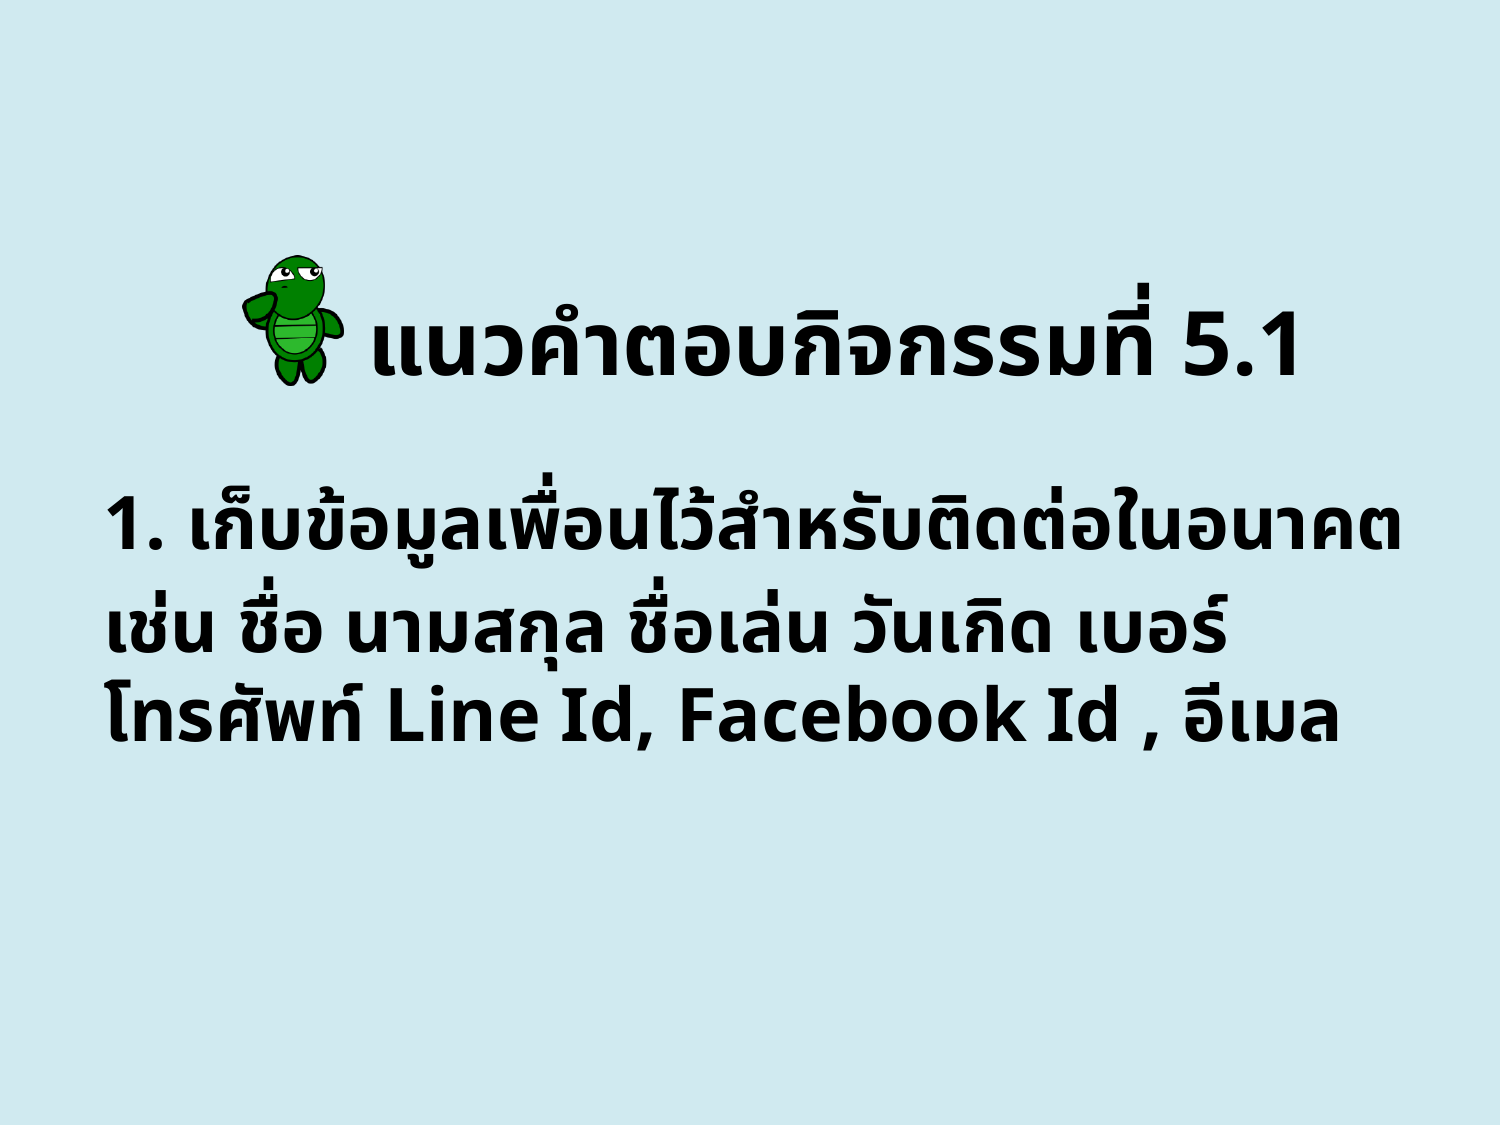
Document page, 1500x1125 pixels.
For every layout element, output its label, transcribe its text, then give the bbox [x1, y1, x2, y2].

list แนวคำตอบกิจกรรมที่ 5.1 [352, 279, 1463, 403]
text_box 1. เก็บข้อมูลเพื่อนไว้สำหรับติดต่อในอนาคต เช่น ชื่อ นามสกุล ชื่อเล่น วันเกิด เบอร์โทรศัพท์ Line Id, Facebook Id , อีเมล [88, 468, 1436, 823]
picture [241, 255, 344, 386]
